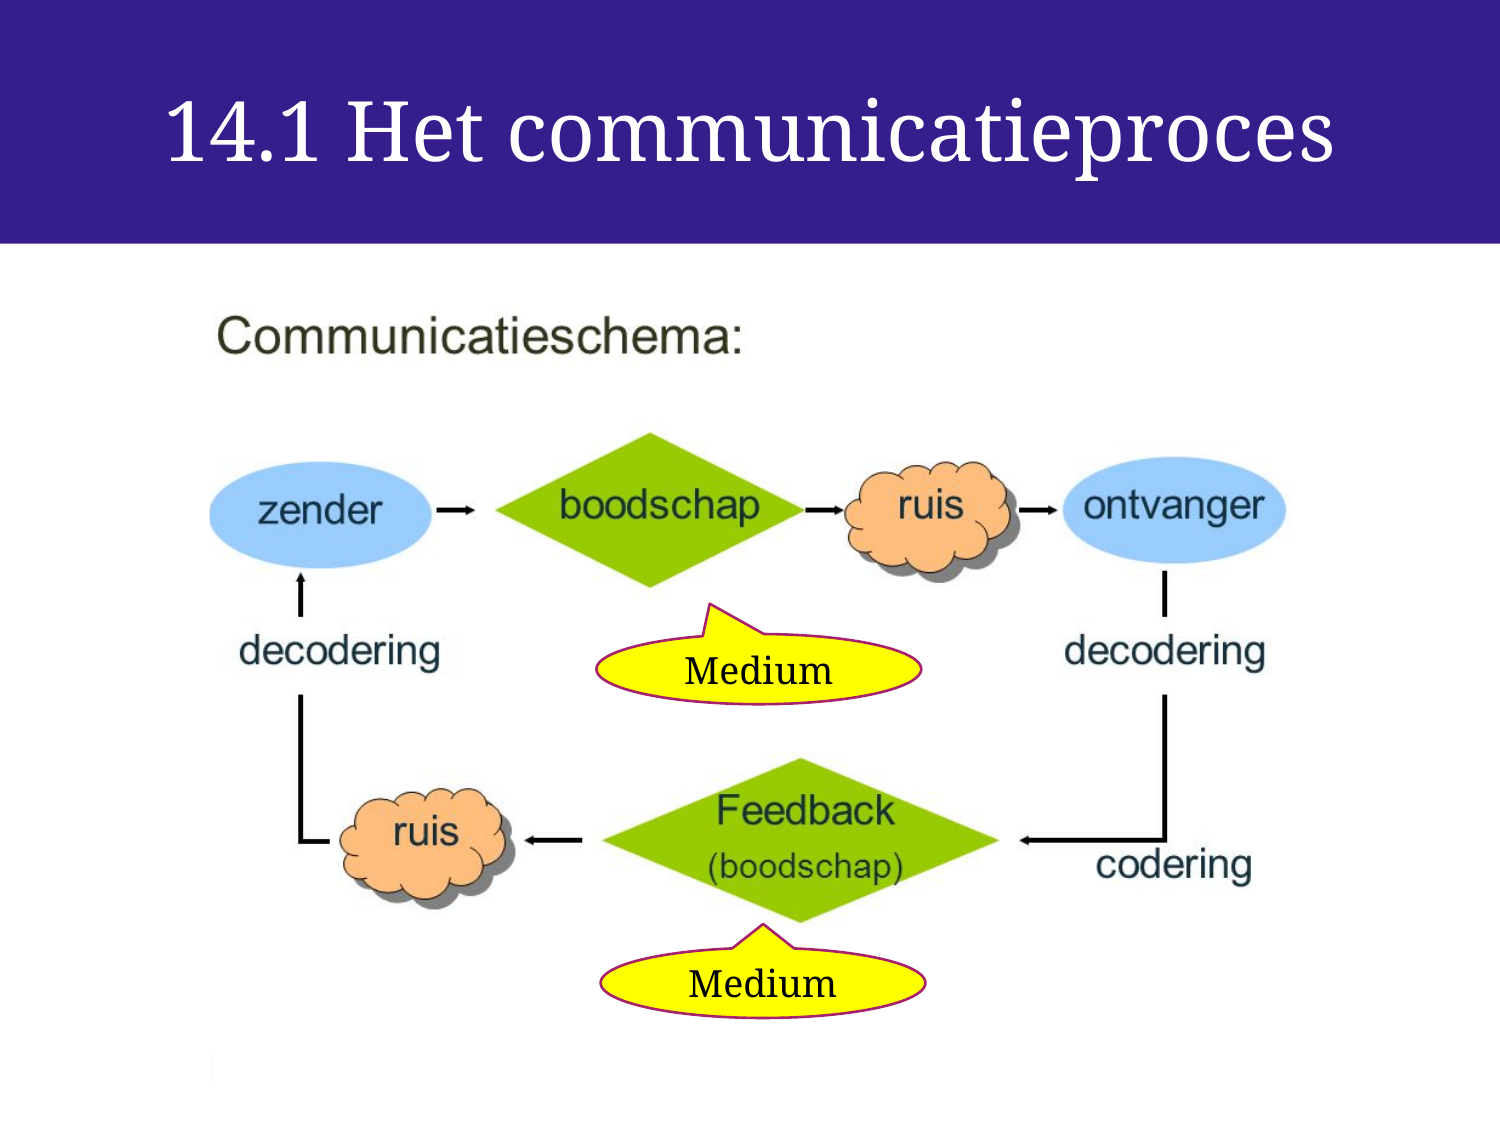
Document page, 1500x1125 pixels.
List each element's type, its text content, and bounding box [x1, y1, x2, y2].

picture [209, 282, 1291, 1087]
title 14.1 Het communicatieproces [0, 0, 1500, 243]
list [0, 243, 1500, 1125]
